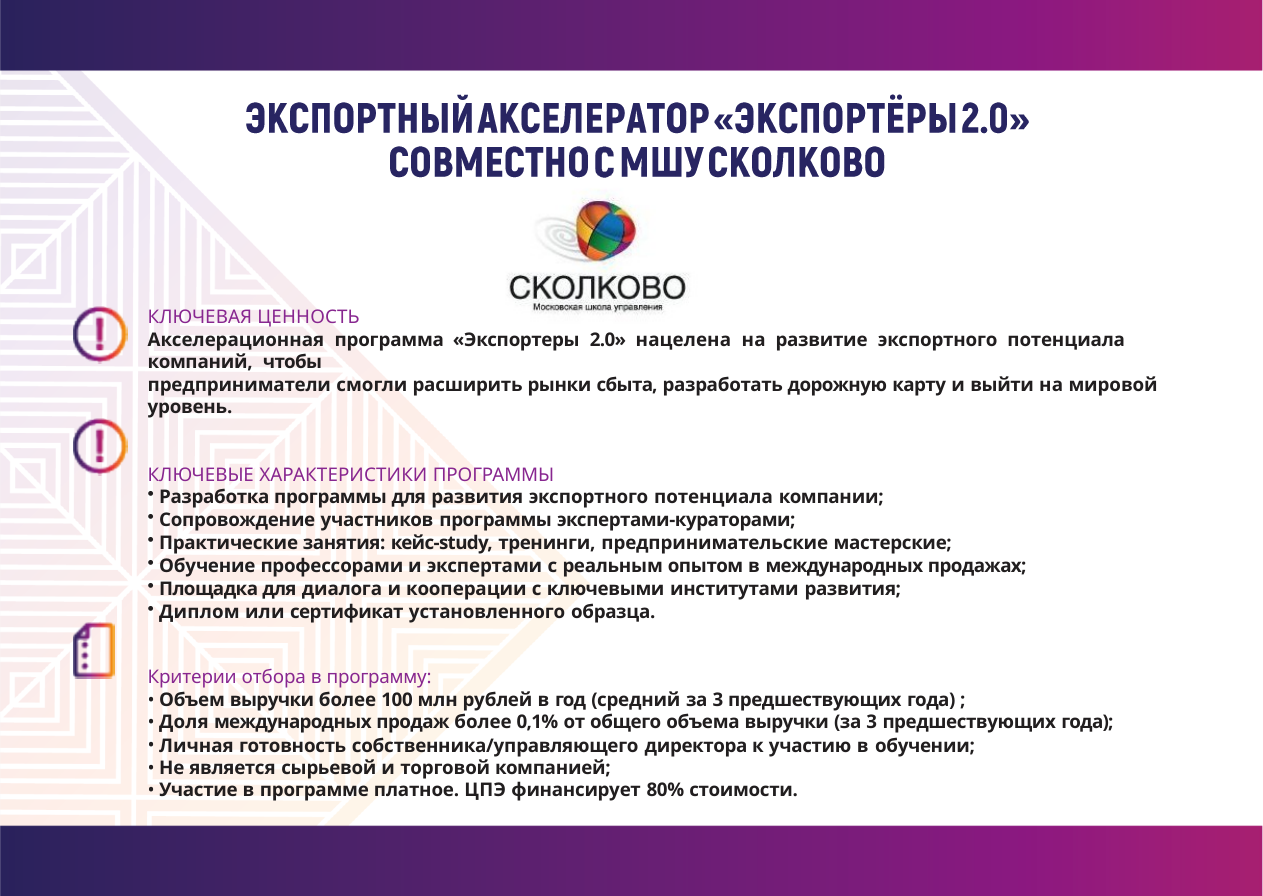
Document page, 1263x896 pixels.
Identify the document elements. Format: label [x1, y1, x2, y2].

text_box [73, 306, 128, 679]
text_box [0, 0, 1263, 896]
